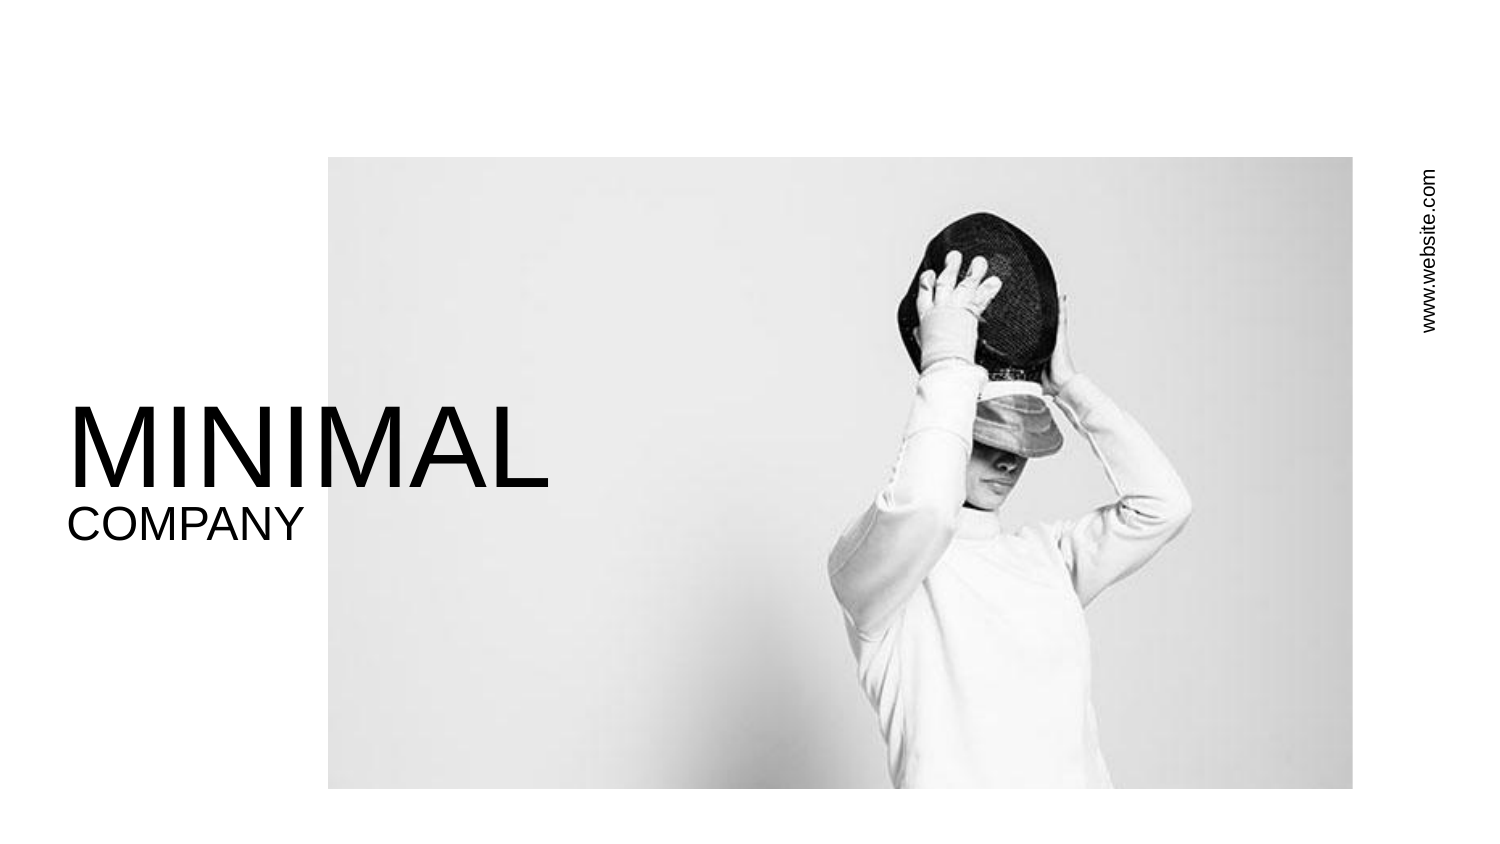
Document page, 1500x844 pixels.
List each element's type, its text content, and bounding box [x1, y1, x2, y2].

picture [327, 157, 1353, 789]
text_box www.website.com [1408, 157, 1445, 499]
text_box MINIMAL COMPANY [55, 400, 322, 545]
